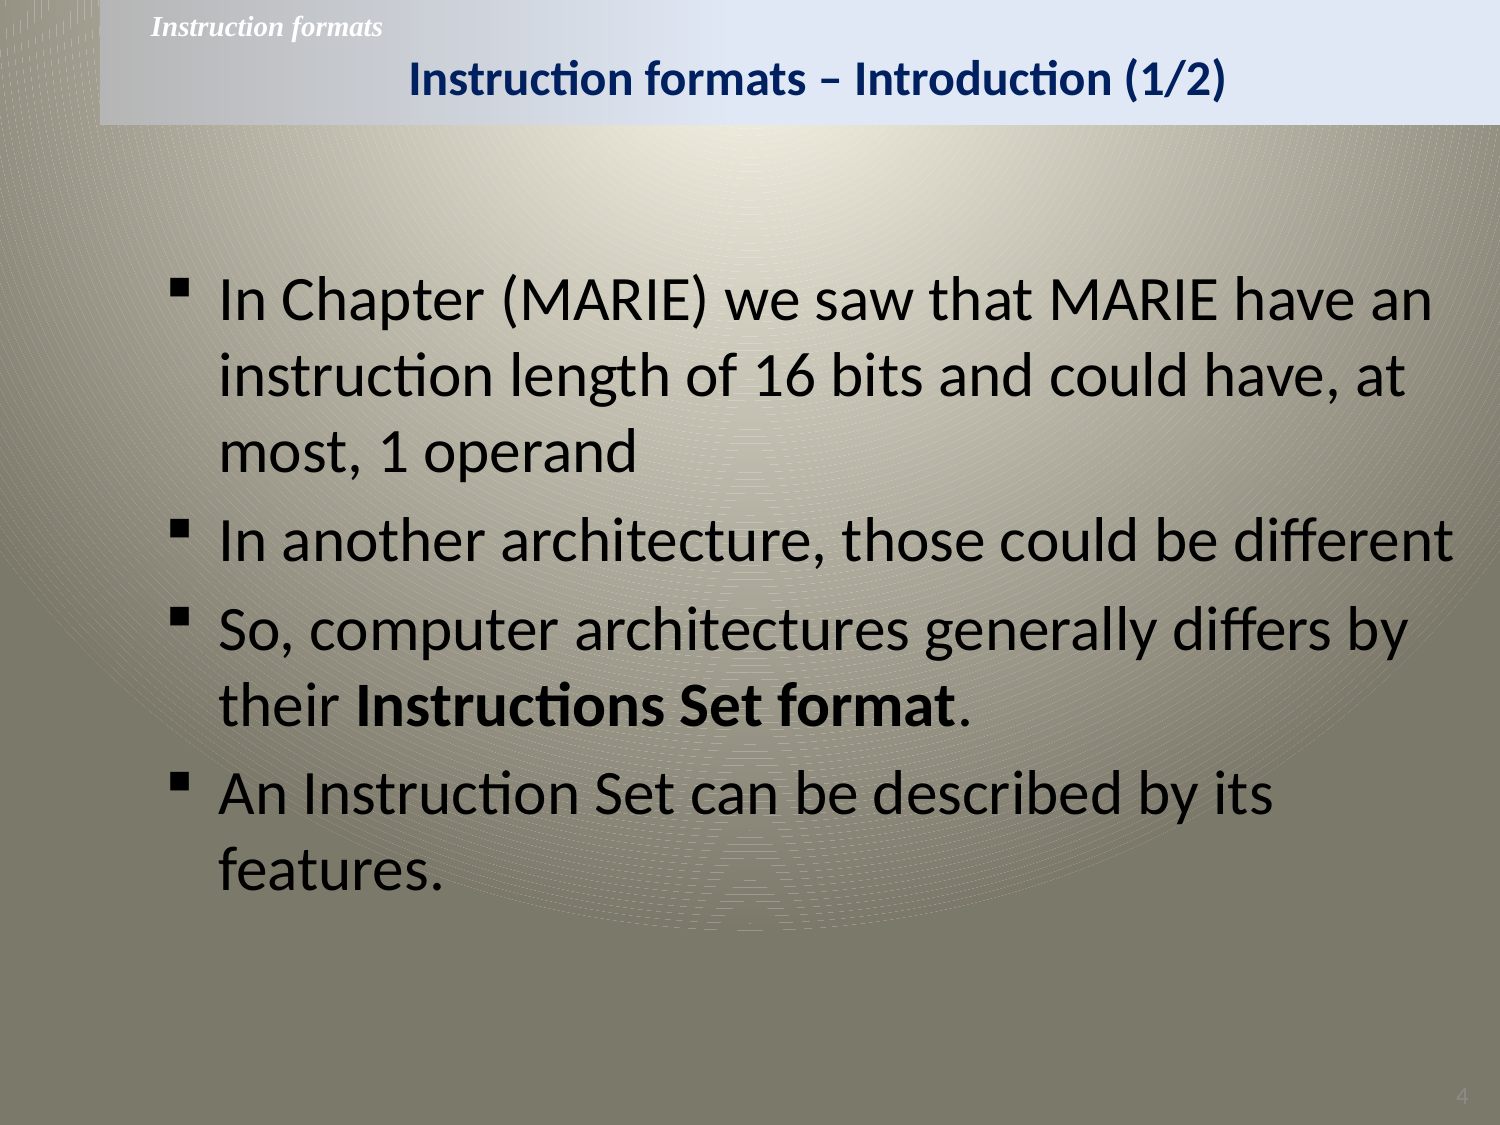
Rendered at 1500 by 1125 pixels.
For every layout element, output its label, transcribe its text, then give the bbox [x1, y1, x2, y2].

list Instruction formats [135, 0, 625, 50]
list In Chapter (MARIE) we saw that MARIE have an instruction length of 16 bits and could have, at most, 1 operand In another architecture, those could be different So, computer architectures generally differs by their Instructions Set format. An Instruction Set can be described by its features. [150, 249, 1488, 993]
title Instruction formats – Introduction (1/2) [135, 37, 1500, 113]
